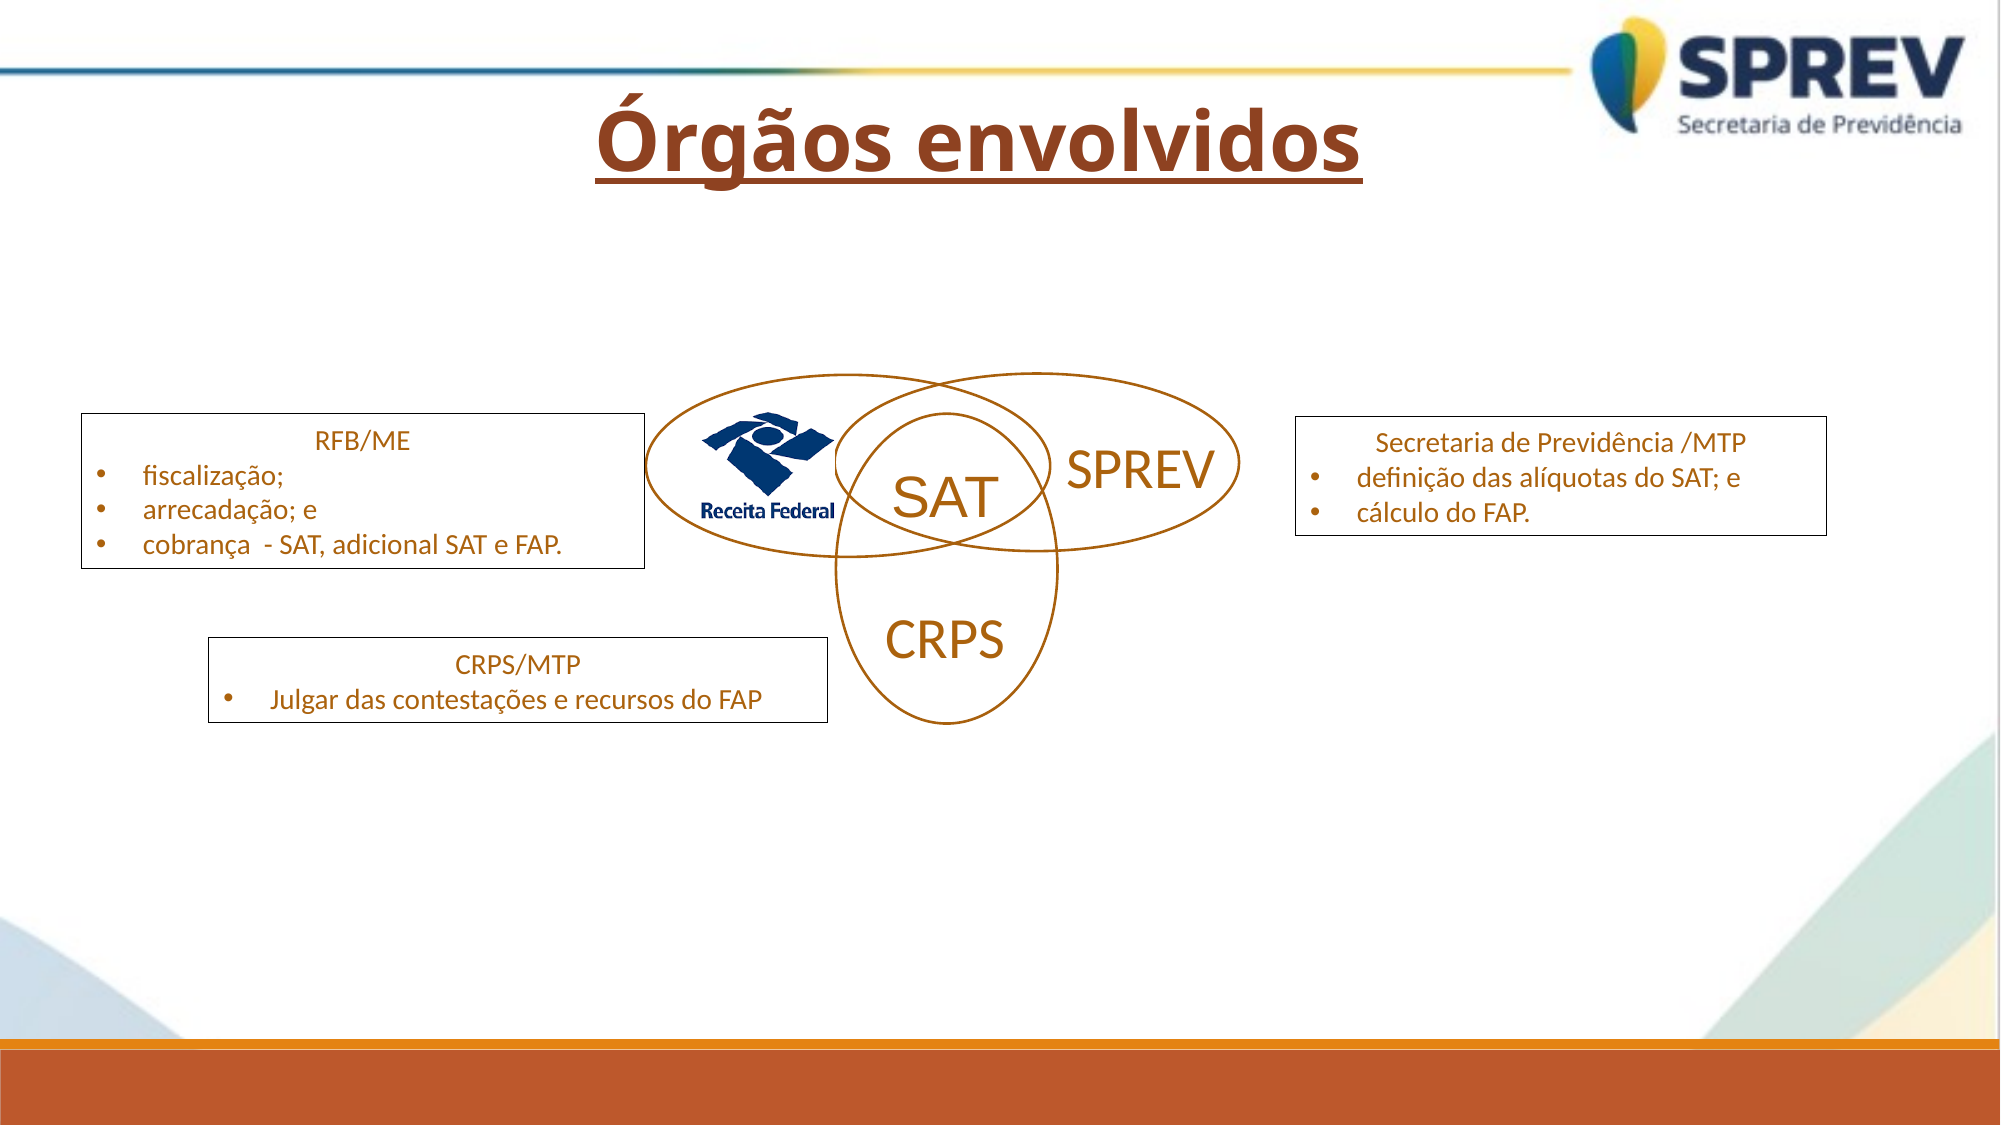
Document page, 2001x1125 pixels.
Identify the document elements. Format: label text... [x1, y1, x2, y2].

text_box Secretaria de Previdência /MTP definição das alíquotas do SAT; e cálculo do FAP. [1295, 416, 1827, 536]
text_box Órgãos envolvidos [81, 80, 1877, 196]
text_box [1231, 435, 1241, 490]
text_box RFB/ME fiscalização; arrecadação; e cobrança - SAT, adicional SAT e FAP. [81, 413, 645, 569]
text_box CRPS/MTP Julgar das contestações e recursos do FAP [208, 637, 828, 723]
text_box [842, 372, 1220, 507]
text_box [645, 373, 939, 558]
text_box [834, 412, 1059, 725]
text_box SPREV [1051, 422, 1231, 508]
text_box CRPS [870, 593, 1021, 678]
text_box [1051, 508, 1213, 552]
picture [0, 0, 2001, 1125]
